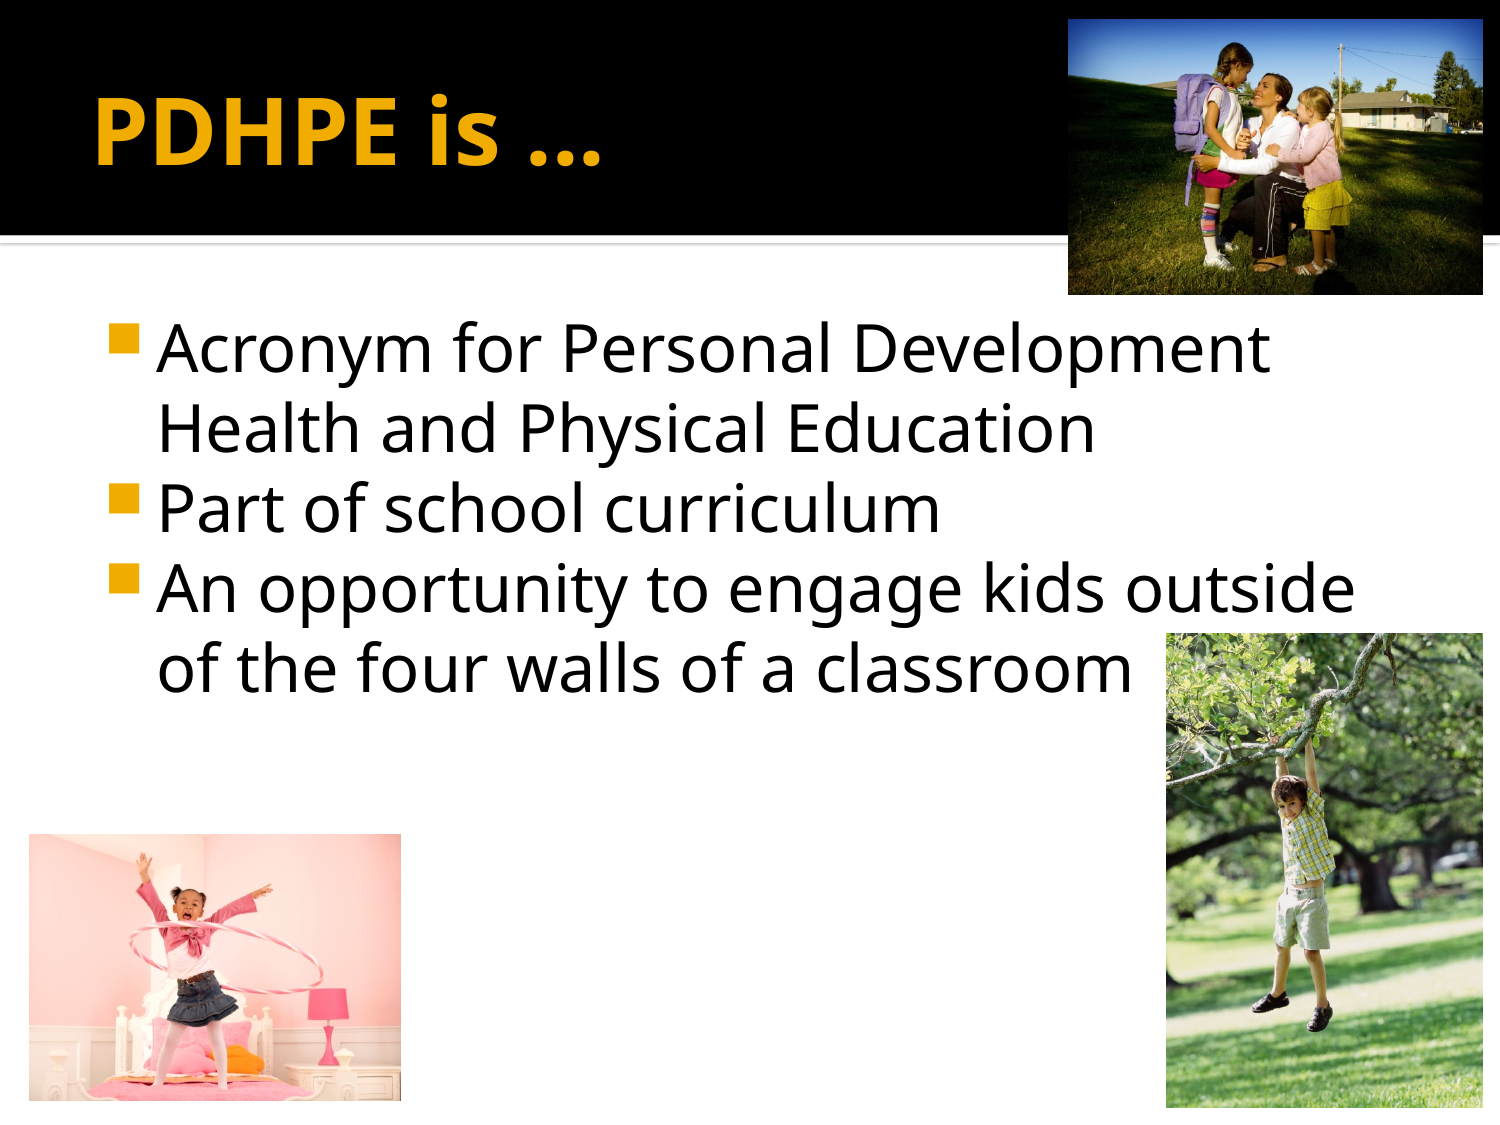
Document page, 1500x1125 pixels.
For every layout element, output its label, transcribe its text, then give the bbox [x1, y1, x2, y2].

picture [29, 834, 401, 1101]
picture [1068, 19, 1483, 295]
title PDHPE is ... [75, 25, 1064, 231]
list Acronym for Personal Development Health and Physical Education Part of school curriculum An opportunity to engage kids outside of the four walls of a classroom [75, 291, 1425, 1050]
picture [1166, 633, 1483, 1108]
